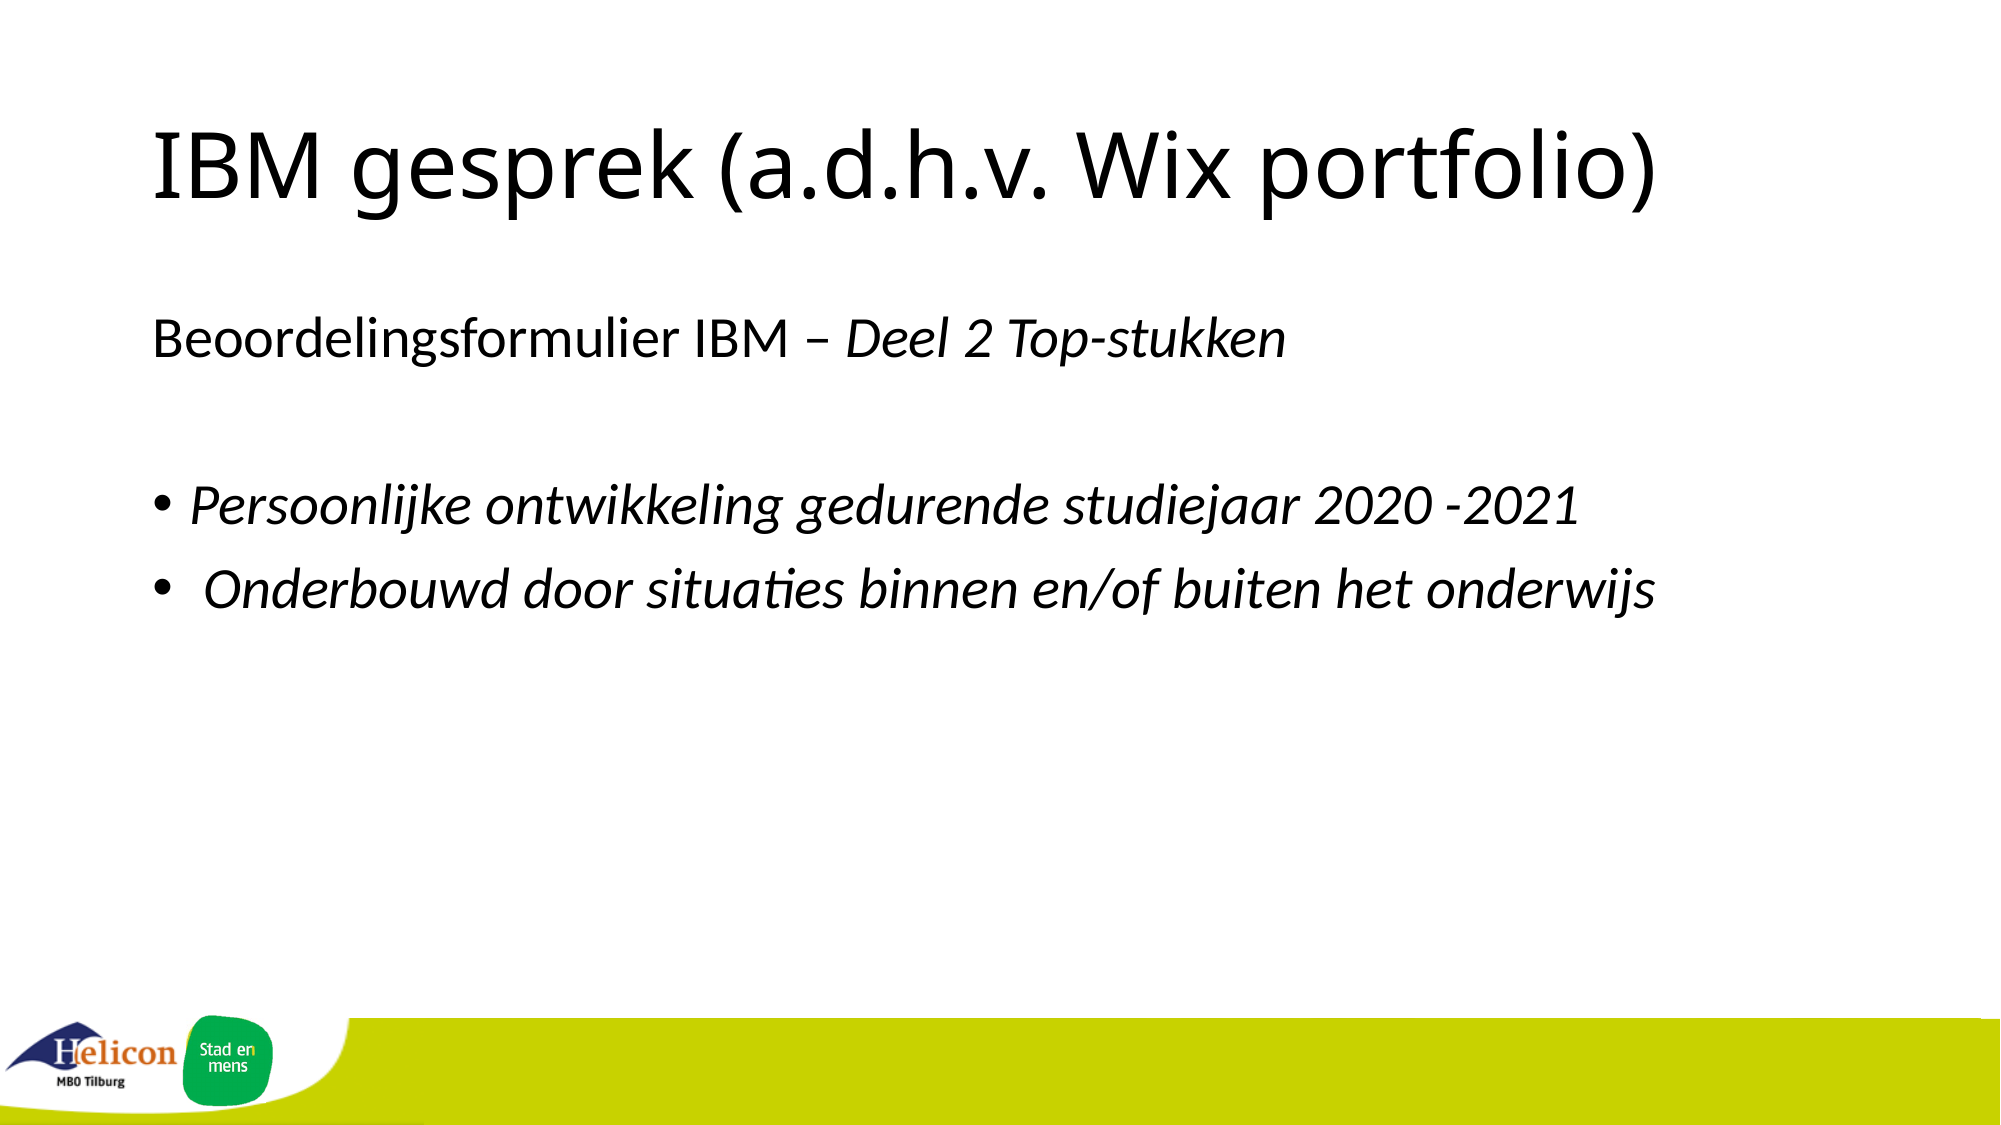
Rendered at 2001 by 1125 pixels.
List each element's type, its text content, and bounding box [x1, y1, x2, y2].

list Beoordelingsformulier IBM – Deel 2 Top-stukken Persoonlijke ontwikkeling gedurende studiejaar 2020 -2021 Onderbouwd door situaties binnen en/of buiten het onderwijs [137, 299, 1863, 1014]
picture [0, 1014, 424, 1125]
title IBM gesprek (a.d.h.v. Wix portfolio) [137, 59, 1863, 278]
